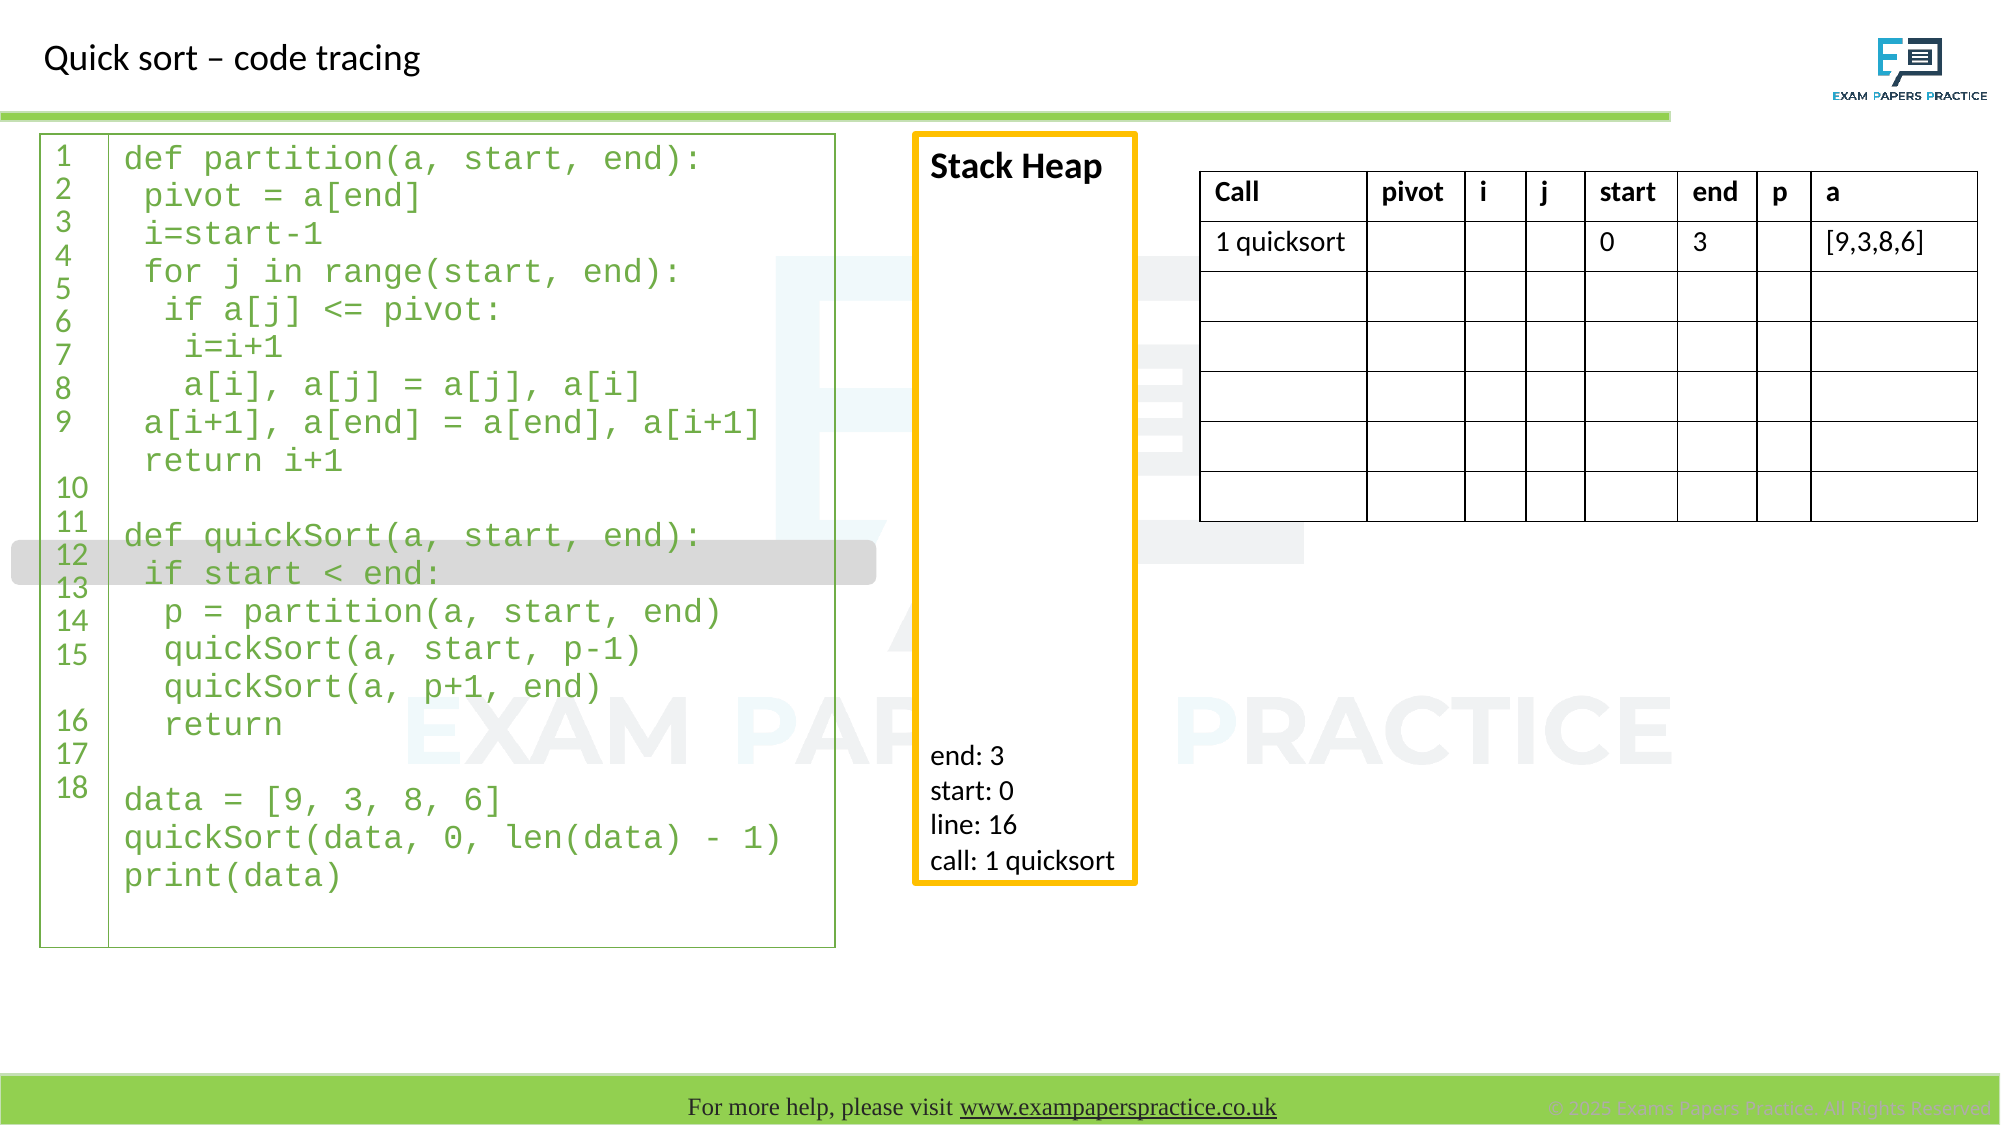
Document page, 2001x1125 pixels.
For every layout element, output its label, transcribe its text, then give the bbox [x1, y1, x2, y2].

text_box [836, 539, 877, 585]
table_cell 1 quicksort [1201, 222, 1366, 271]
table_cell [1758, 222, 1810, 271]
table_header j [1527, 172, 1584, 221]
table_cell [1527, 422, 1584, 471]
table_cell [1678, 472, 1756, 521]
table_header i [1466, 172, 1525, 221]
table_cell [1758, 322, 1810, 371]
table_cell [1201, 372, 1366, 421]
table_cell [1201, 422, 1366, 471]
table_header a [1812, 172, 1977, 221]
table_header Call [1201, 172, 1366, 221]
table_cell [1812, 422, 1977, 471]
table_cell [1586, 422, 1677, 471]
table_cell [1368, 272, 1464, 321]
table_cell 0 [1586, 222, 1677, 271]
table_cell [1678, 322, 1756, 371]
table_cell [1466, 222, 1525, 271]
table_cell [1812, 272, 1977, 321]
table_cell [1586, 472, 1677, 521]
table_cell [1466, 372, 1525, 421]
table_header pivot [1368, 172, 1464, 221]
table_cell [1201, 472, 1366, 521]
table_cell [1368, 222, 1464, 271]
table_cell [1527, 372, 1584, 421]
text_box Quick sort – code tracing [28, 25, 1072, 86]
table_cell [1368, 422, 1464, 471]
table_cell [1758, 472, 1810, 521]
table_cell [1812, 472, 1977, 521]
table_cell [1466, 322, 1525, 371]
table_cell [1678, 372, 1756, 421]
table_cell [1586, 322, 1677, 371]
table_cell 3 [1678, 222, 1756, 271]
table_header end [1678, 172, 1756, 221]
table_cell [1368, 372, 1464, 421]
text_box Stack Heap end: 3 start: 0 line: 16 call: 1 quicksort [915, 133, 1135, 884]
table_cell [9,3,8,6] [1812, 222, 1977, 271]
table_cell [1812, 322, 1977, 371]
table_cell [1201, 272, 1366, 321]
table_cell [1201, 322, 1366, 371]
table_cell [1586, 372, 1677, 421]
table_header p [1758, 172, 1810, 221]
table_cell [1812, 372, 1977, 421]
table_cell [1466, 272, 1525, 321]
table_cell [1758, 272, 1810, 321]
table_cell [1466, 422, 1525, 471]
table_cell [1527, 272, 1584, 321]
table_cell [1678, 272, 1756, 321]
text_box [11, 539, 39, 585]
table_header start [1586, 172, 1677, 221]
table_cell [1368, 322, 1464, 371]
table_cell [1368, 472, 1464, 521]
table_cell [1527, 322, 1584, 371]
table_cell [1527, 472, 1584, 521]
table_cell [1466, 472, 1525, 521]
table_cell [1758, 422, 1810, 471]
table_cell [1758, 372, 1810, 421]
table_cell [1678, 422, 1756, 471]
table_cell [1586, 272, 1677, 321]
table_header 1 2 3 4 5 6 7 8 9 10 11 12 13 14 15 16 17 18 [41, 135, 108, 947]
table_header def partition(a, start, end): pivot = a[end] i=start-1 for j in range(start, end): if a[j] <= pivot: i=i+1 a[i], a[j] = a[j], a[i] a[i+1], a[end] = a[end], a[i+1] return i+1 def quickSort(a, start, end): if start < end: p = partition(a, start, end) quickSort(a, start, p-1) quickSort(a, p+1, end) return data = [9, 3, 8, 6] quickSort(data, 0, len(data) - 1) print(data) [109, 135, 834, 947]
table_cell [1527, 222, 1584, 271]
